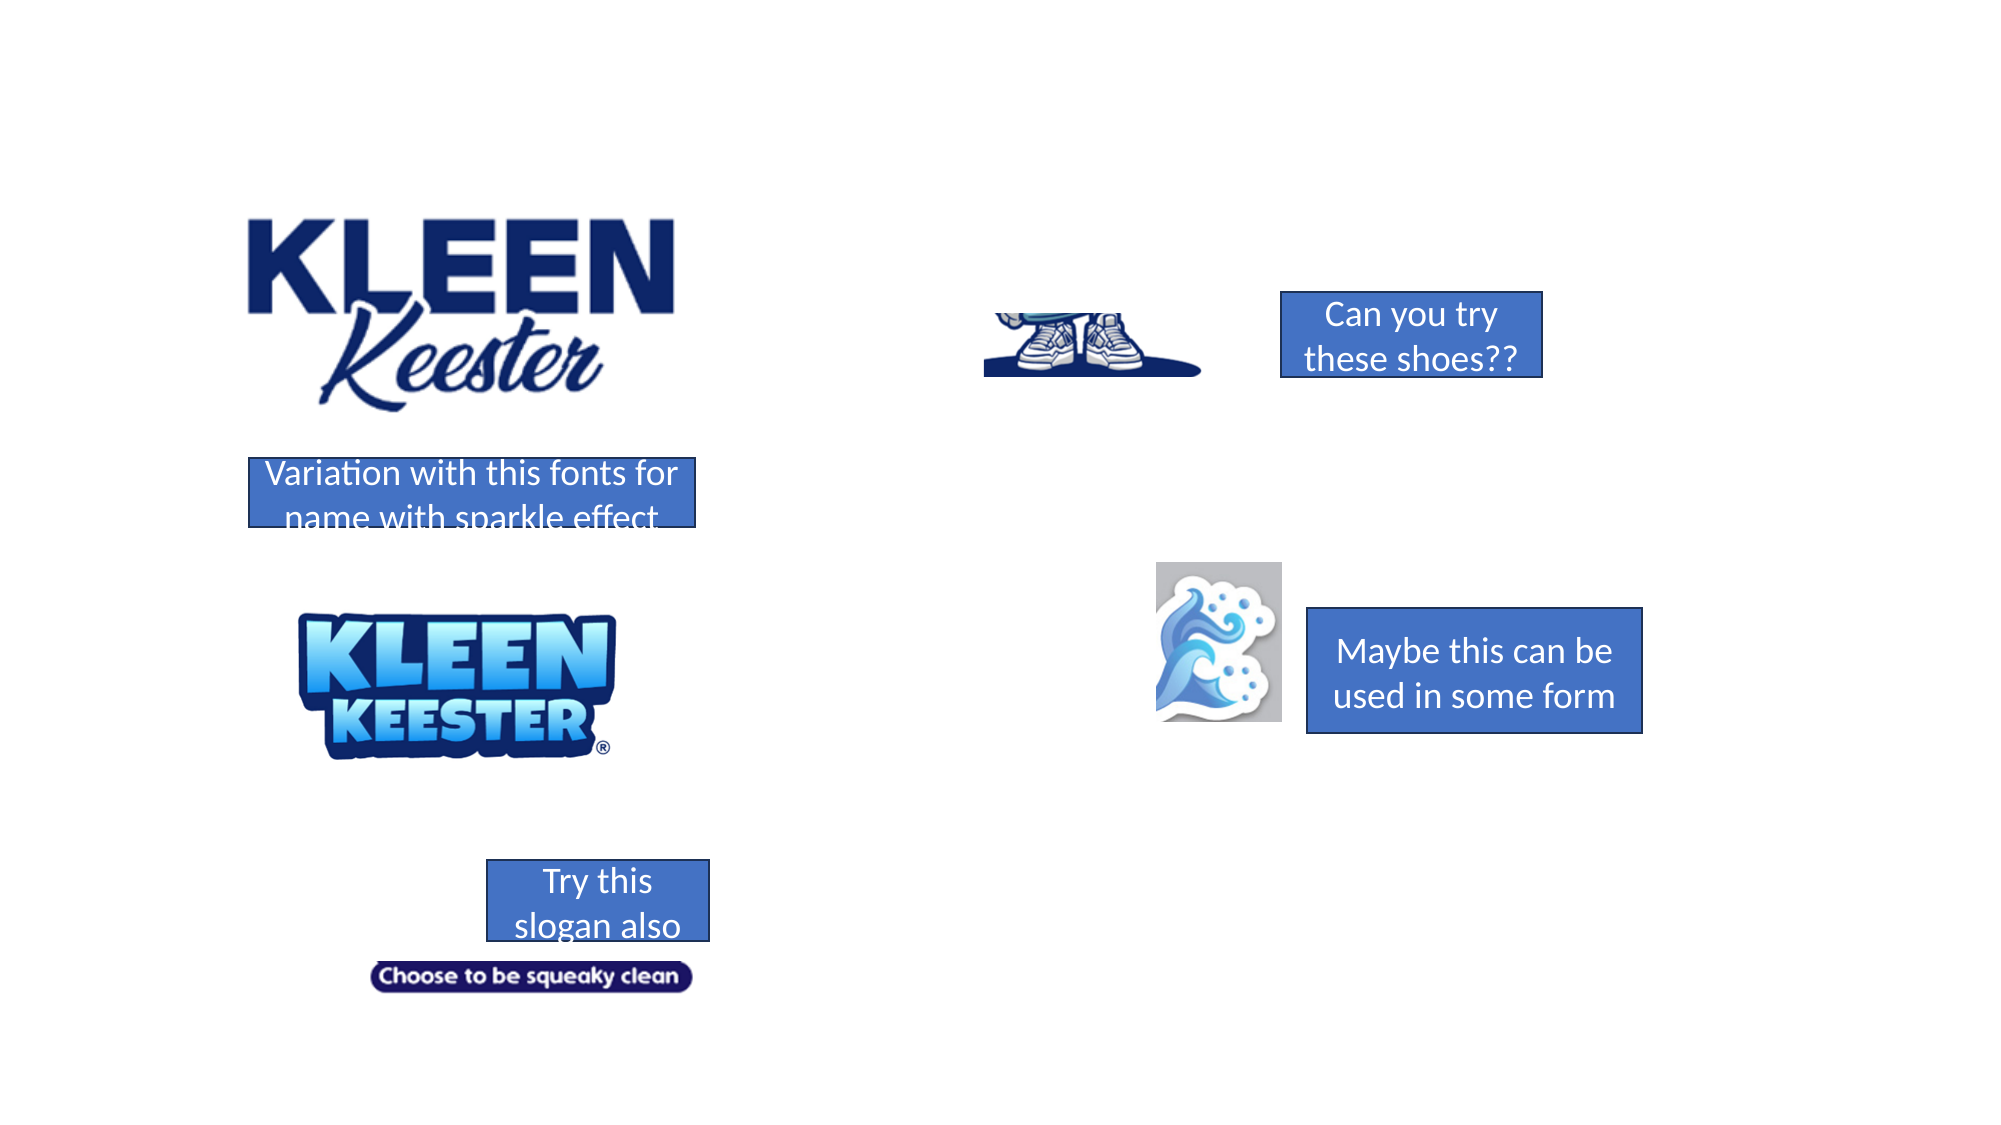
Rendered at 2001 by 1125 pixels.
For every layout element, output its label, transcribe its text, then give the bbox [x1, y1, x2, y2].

text_box Try this slogan also [486, 859, 710, 942]
picture [1156, 562, 1282, 722]
picture [983, 313, 1207, 377]
picture [207, 210, 684, 417]
text_box Can you try these shoes?? [1280, 291, 1543, 378]
picture [283, 608, 630, 774]
picture [353, 961, 695, 1002]
text_box Variation with this fonts for name with sparkle effect [248, 457, 696, 528]
text_box Maybe this can be used in some form [1306, 607, 1643, 734]
